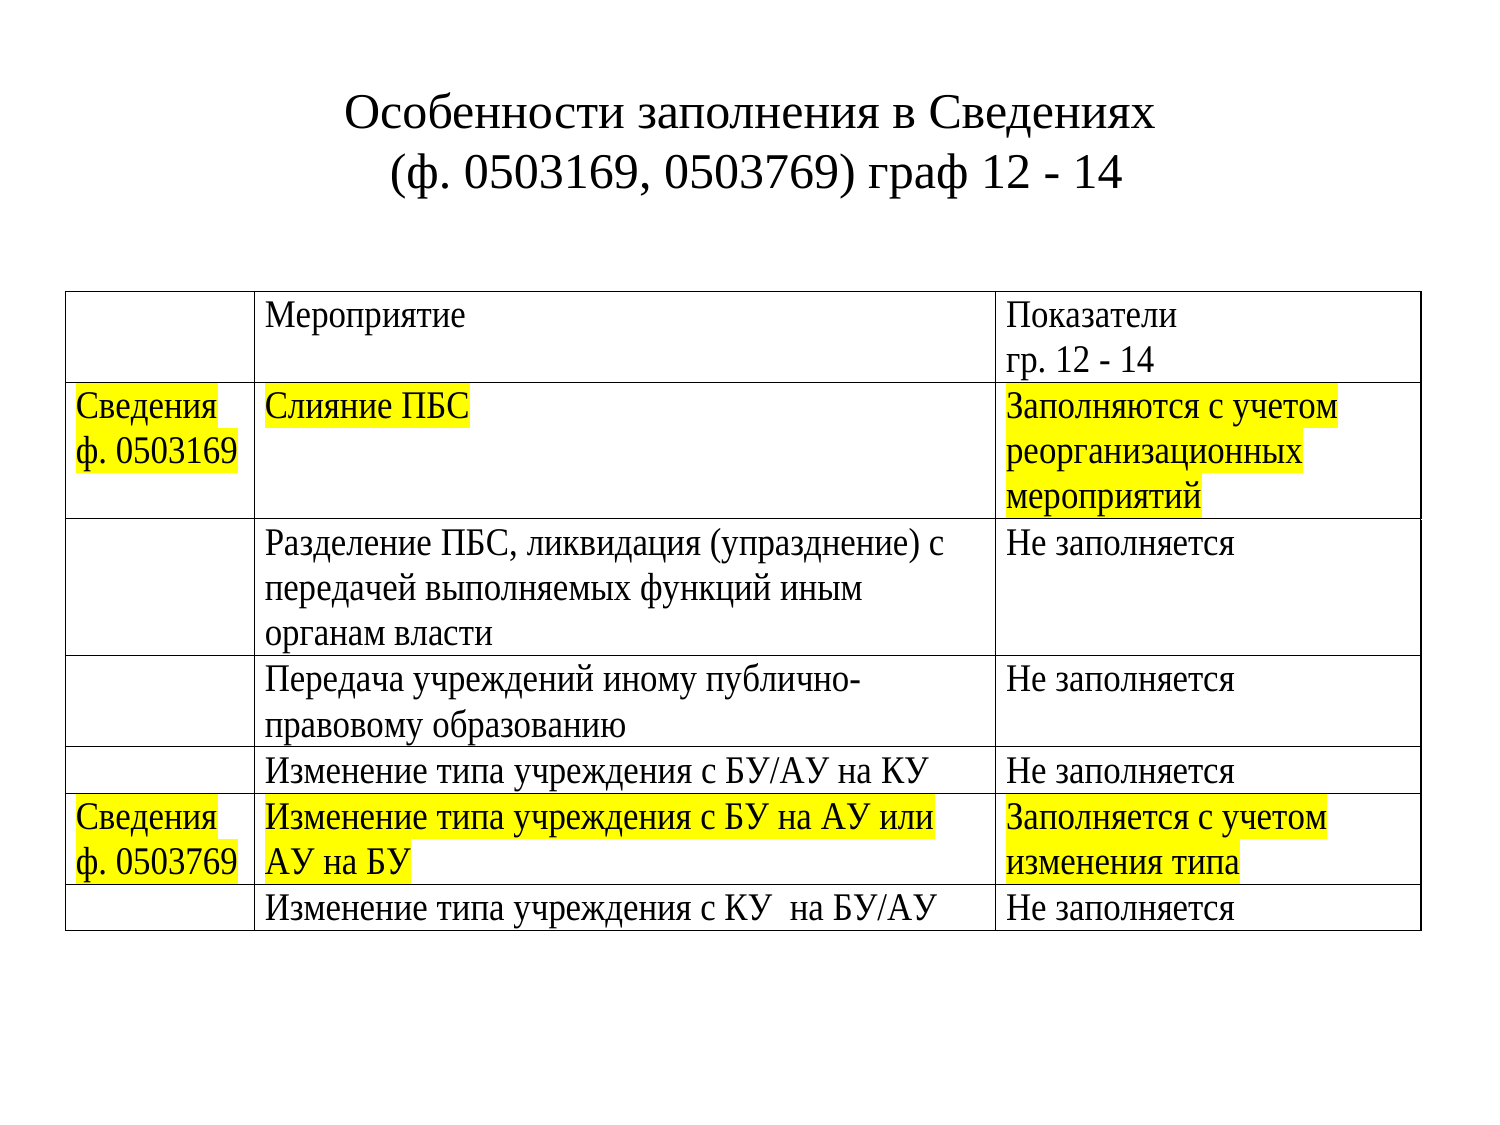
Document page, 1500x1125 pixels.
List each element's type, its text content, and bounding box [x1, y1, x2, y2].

title Особенности заполнения в Сведениях (ф. 0503169, 0503769) граф 12 - 14 [75, 45, 1425, 233]
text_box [64, 290, 1500, 988]
